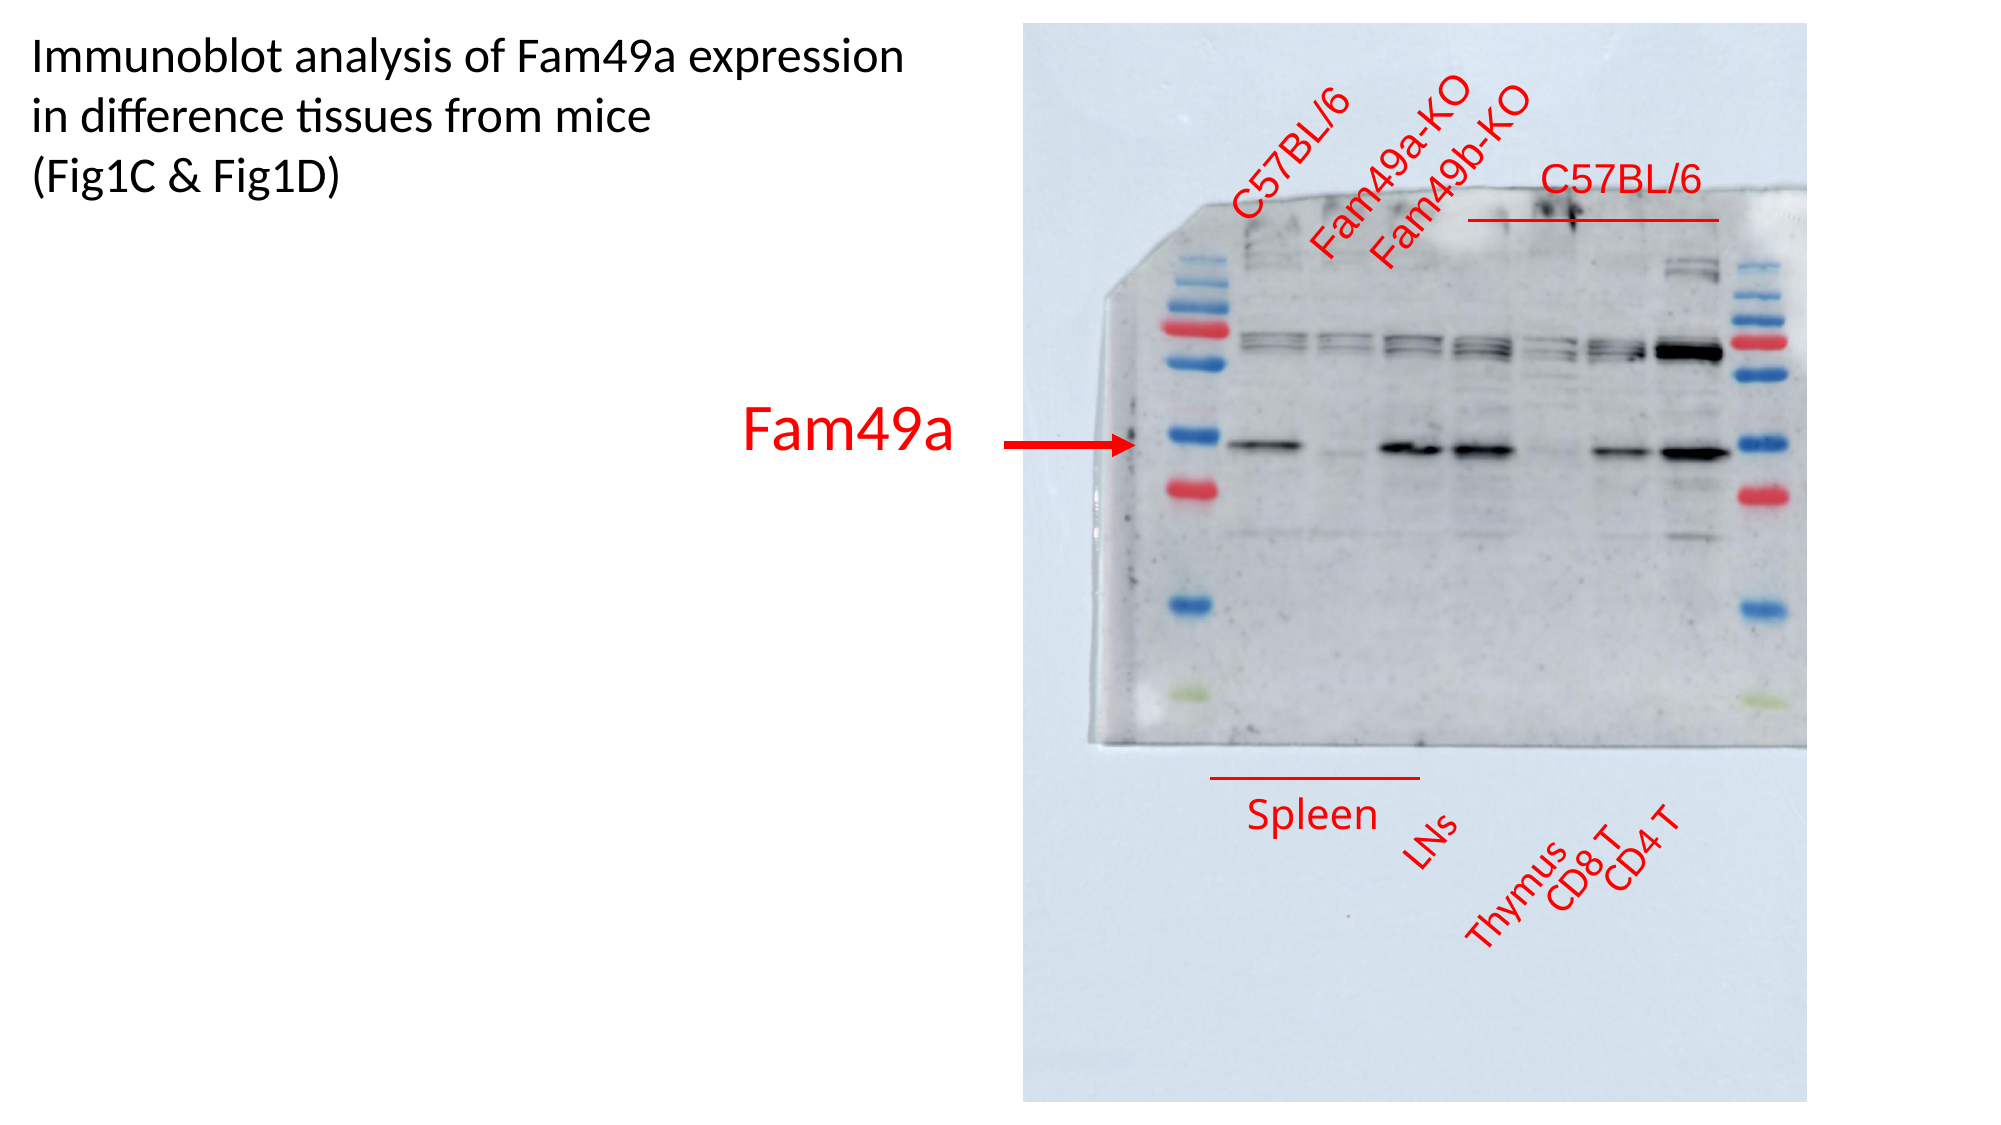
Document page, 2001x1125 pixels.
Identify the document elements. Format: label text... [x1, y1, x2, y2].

text_box Immunoblot analysis of Fam49a expression in difference tissues from mice (Fig1C & Fig1D) [16, 15, 932, 210]
text_box Fam49a [717, 376, 971, 472]
picture [1023, 23, 1807, 1102]
